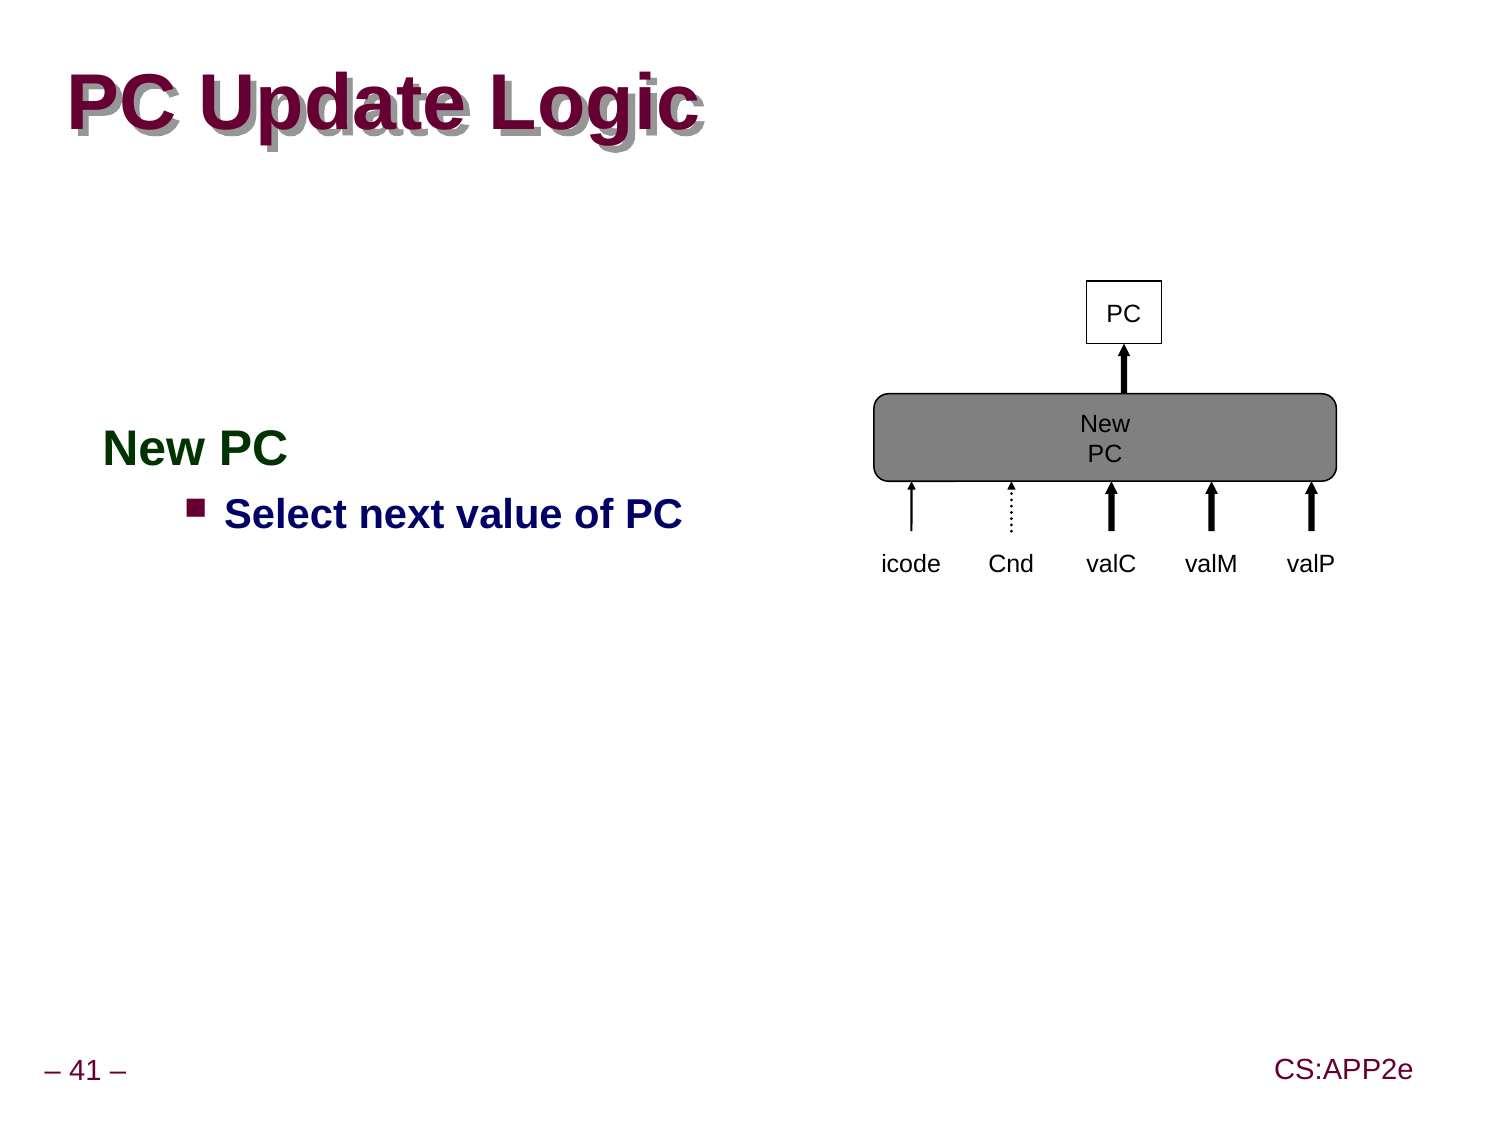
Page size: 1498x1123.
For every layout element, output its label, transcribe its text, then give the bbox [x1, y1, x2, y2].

list New PC Select next value of PC [87, 412, 963, 826]
title PC Update Logic [66, 40, 1495, 169]
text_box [873, 280, 1350, 594]
